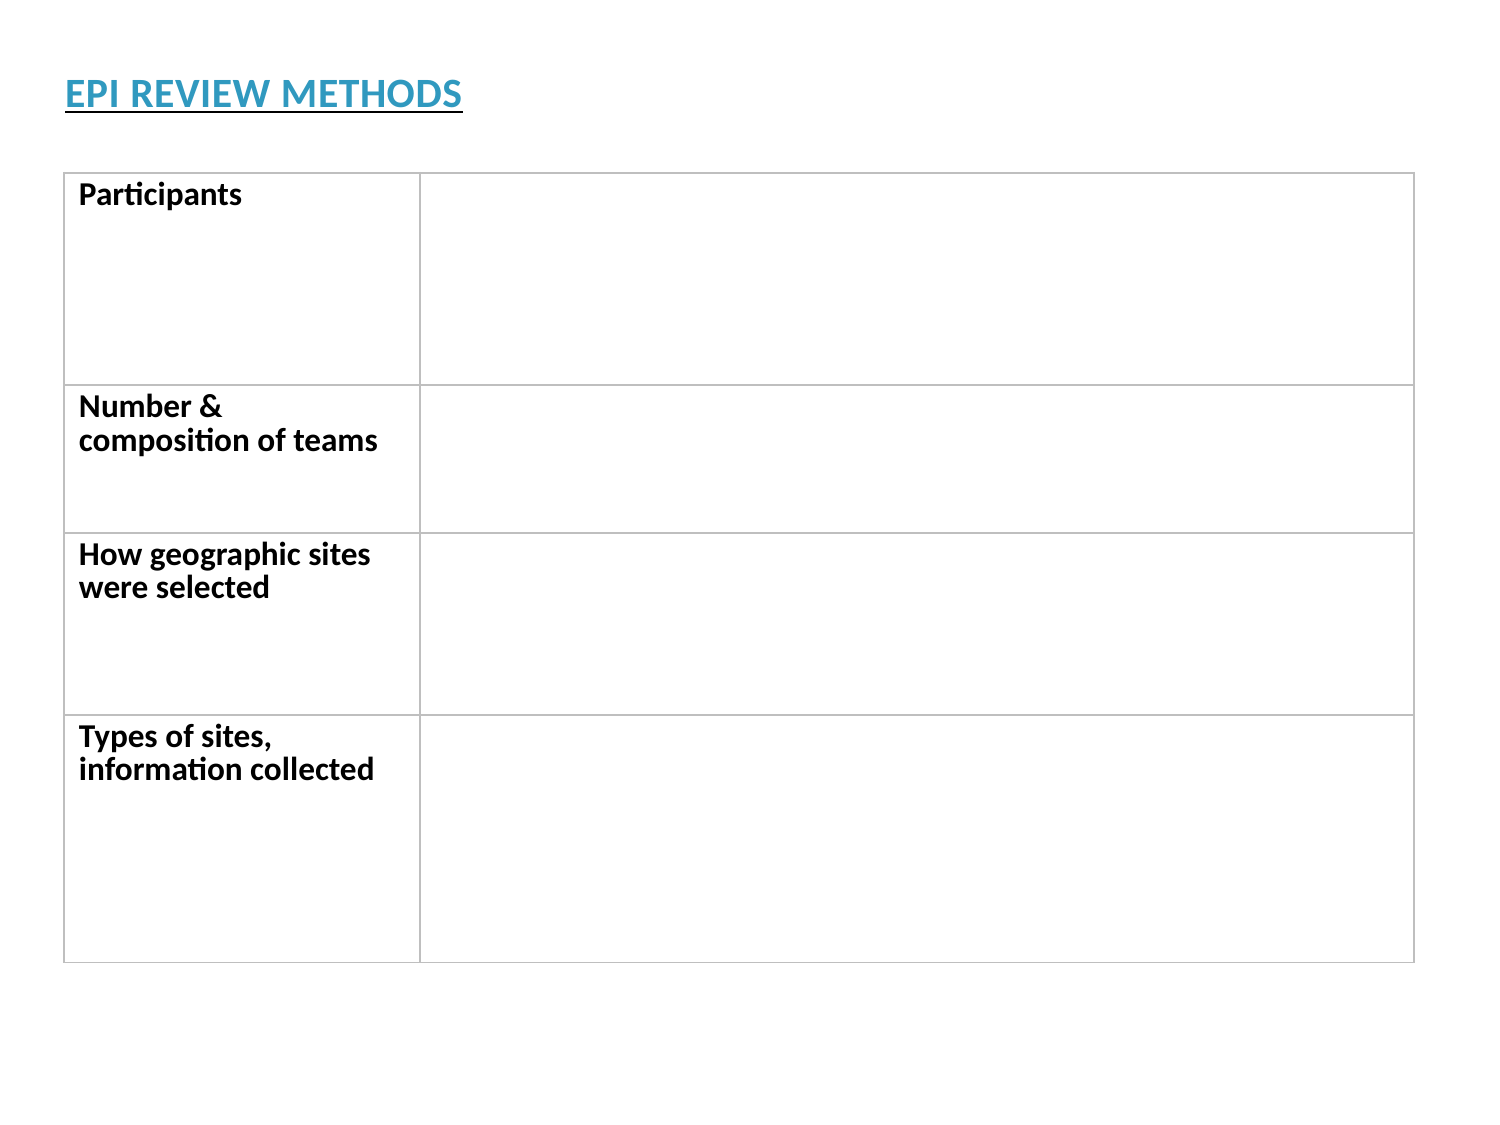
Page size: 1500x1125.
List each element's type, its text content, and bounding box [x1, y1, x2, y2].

table_cell [421, 716, 1413, 962]
table_cell Types of sites, information collected [65, 716, 419, 962]
table_header Participants [65, 174, 419, 384]
table_header [421, 174, 1413, 384]
table_cell [421, 534, 1413, 714]
table_cell How geographic sites were selected [65, 534, 419, 714]
table_cell [421, 386, 1413, 532]
text_box EPI REVIEW METHODS [64, 66, 1227, 118]
table_cell Number & composition of teams [65, 386, 419, 532]
